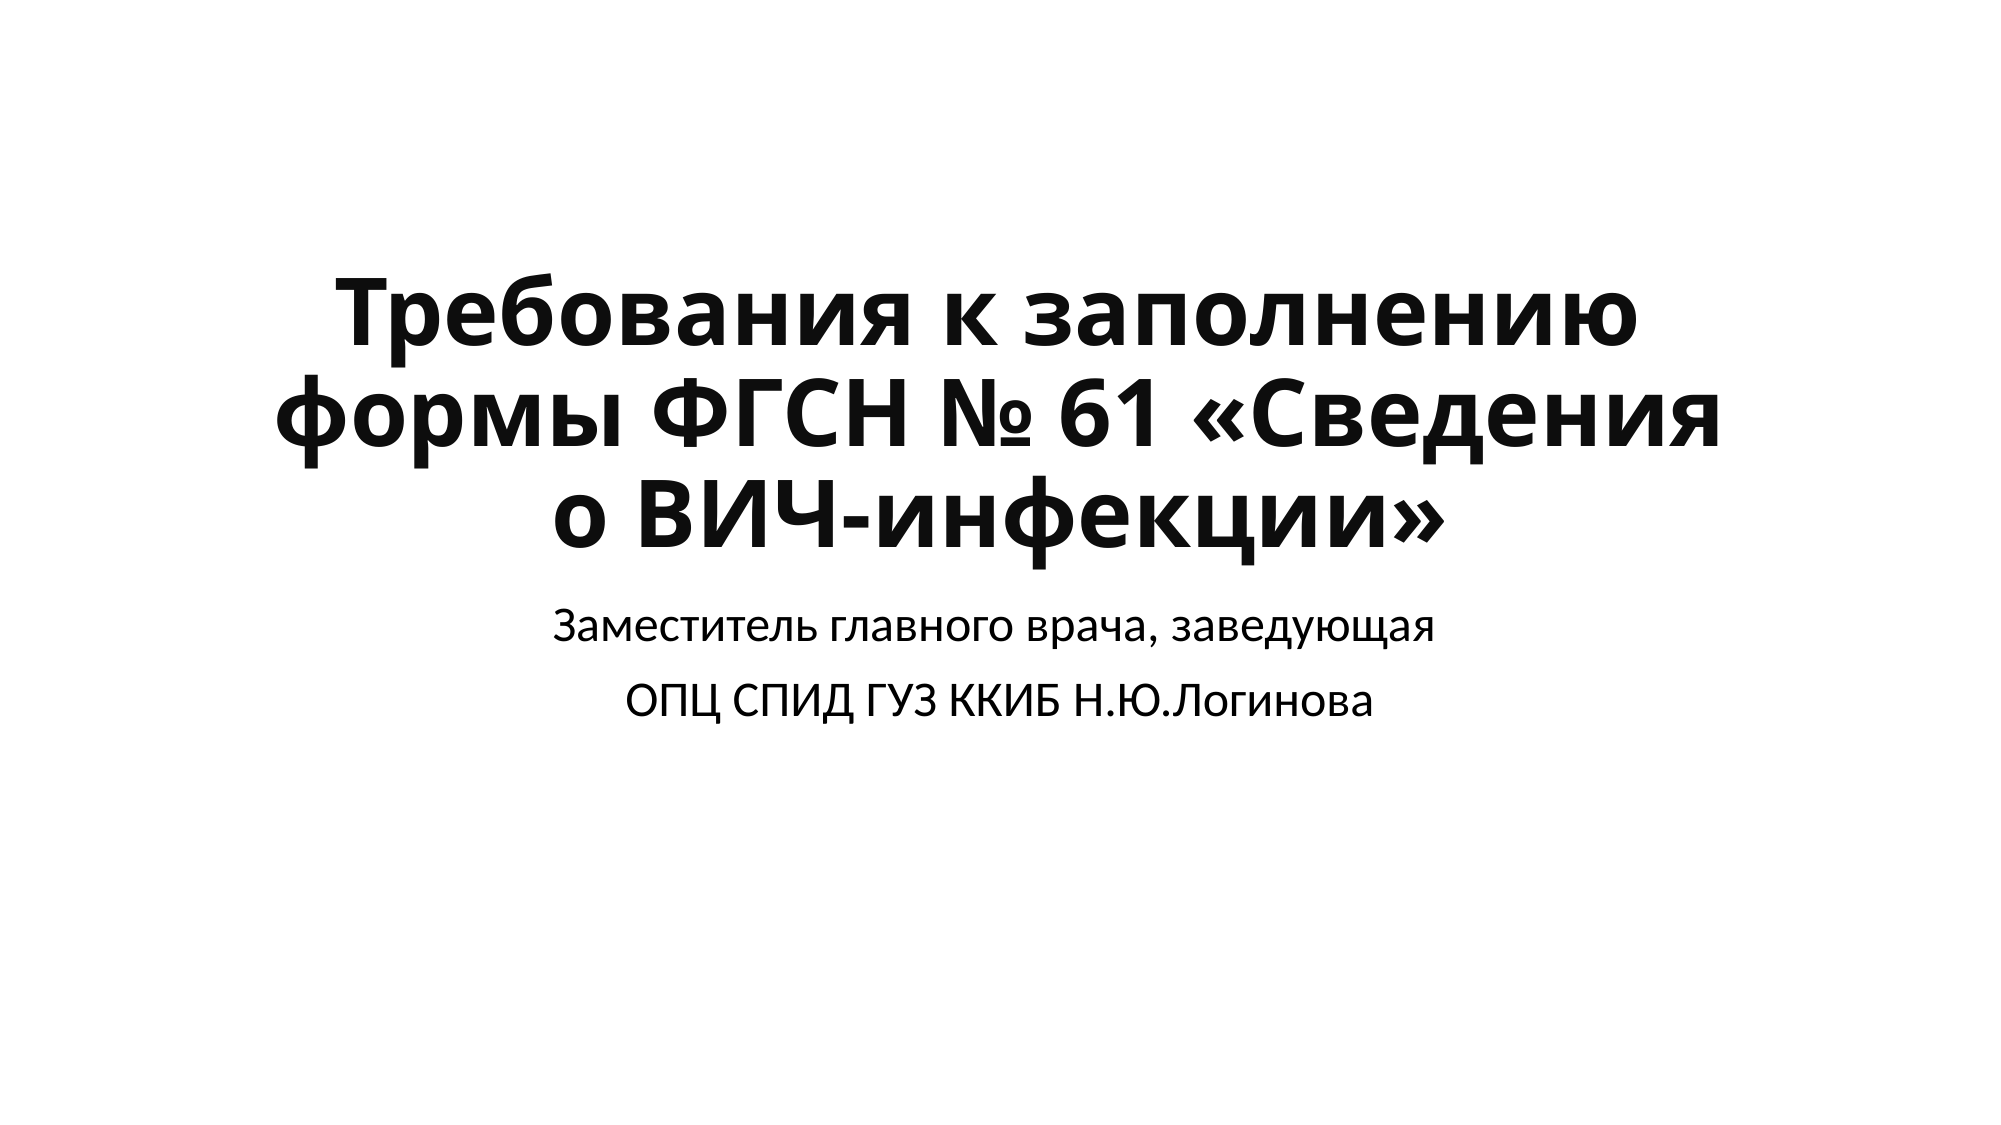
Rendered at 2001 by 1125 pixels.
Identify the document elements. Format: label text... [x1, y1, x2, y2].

title Требования к заполнению формы ФГСН № 61 «Сведения о ВИЧ-инфекции» [249, 184, 1750, 576]
subtitle Заместитель главного врача, заведующая ОПЦ СПИД ГУЗ ККИБ Н.Ю.Логинова [249, 590, 1750, 863]
